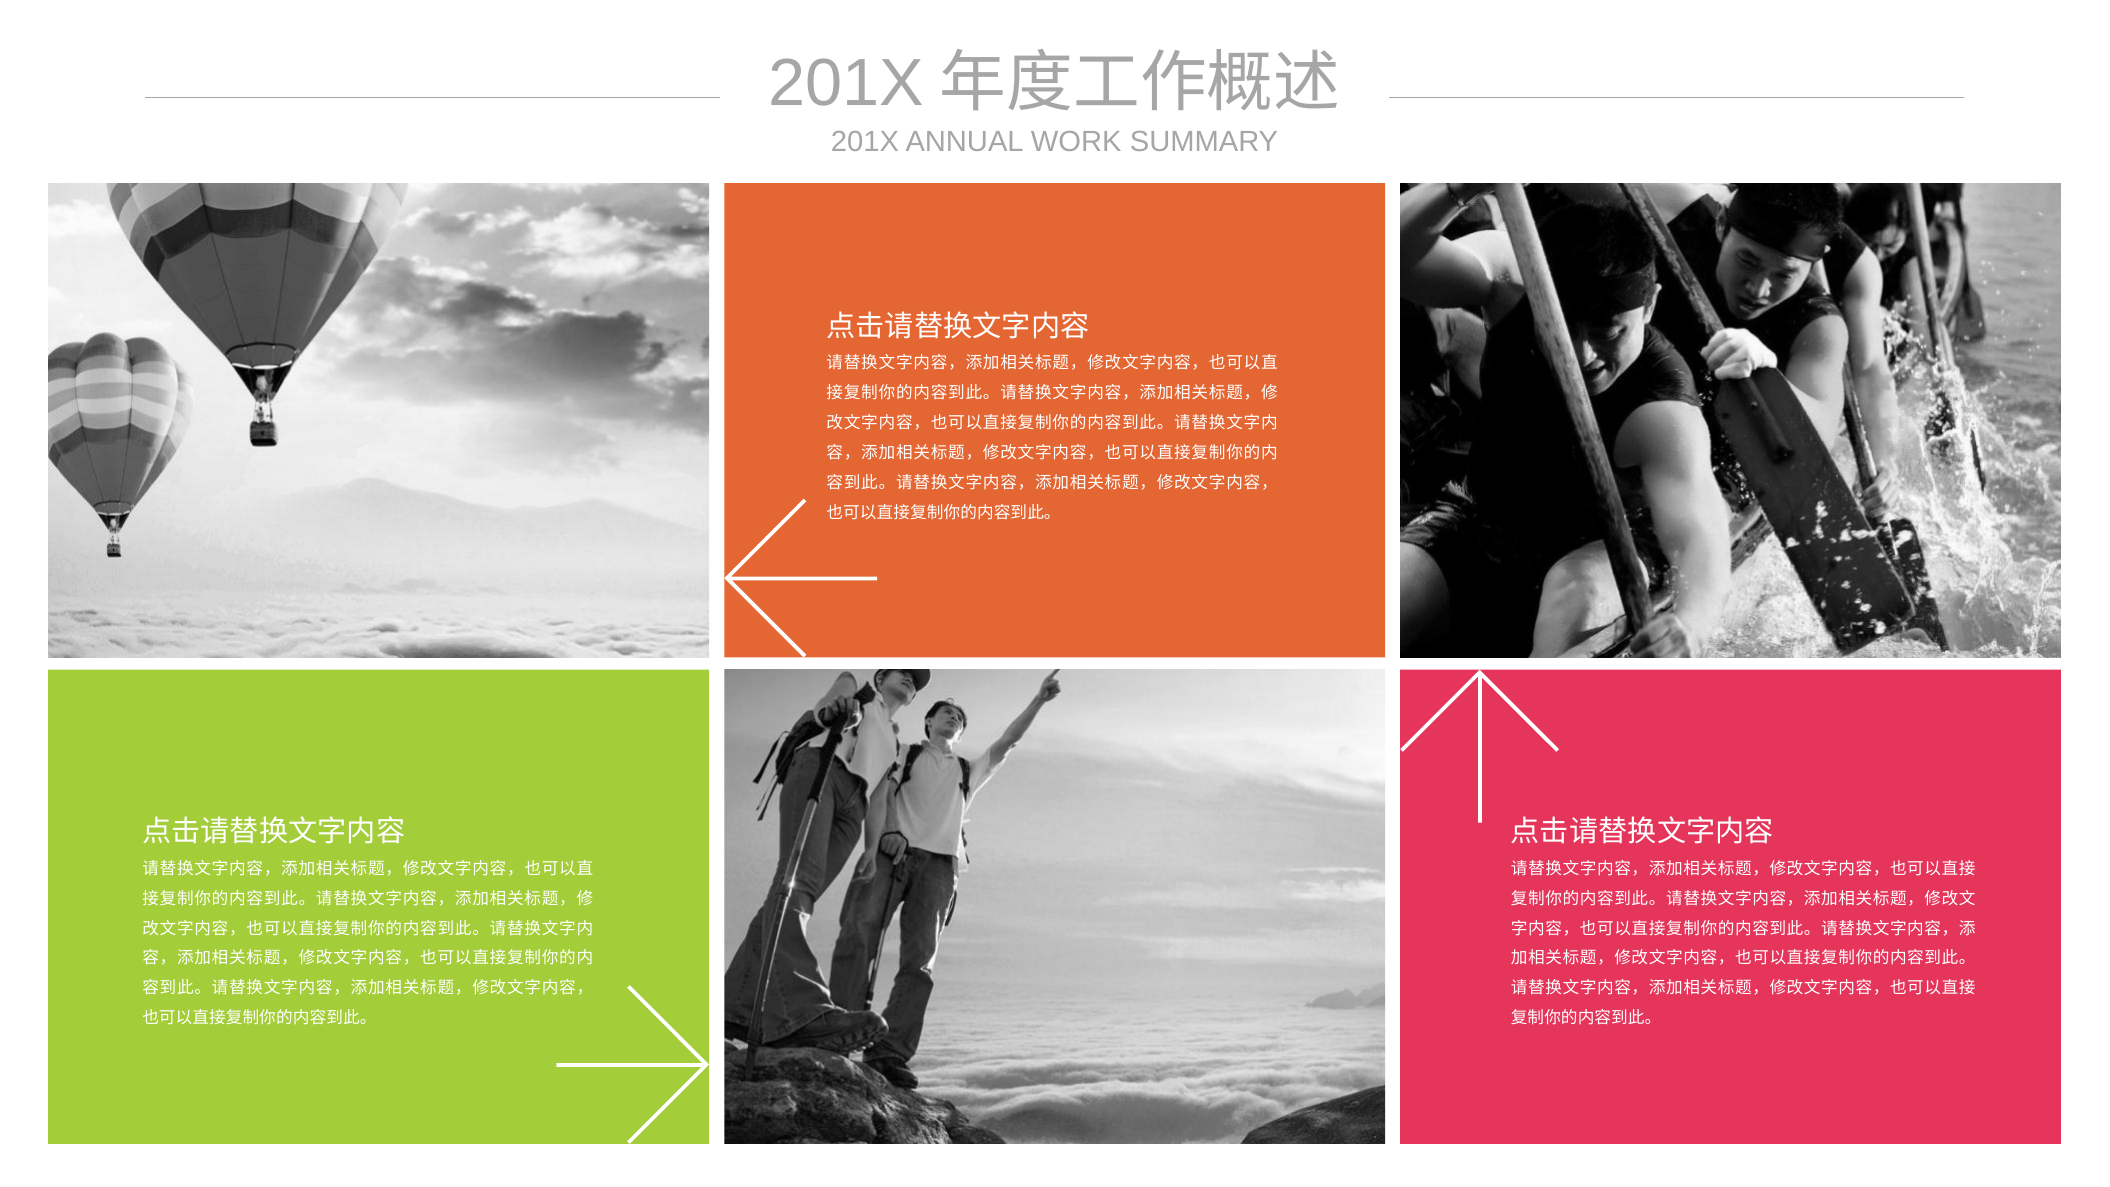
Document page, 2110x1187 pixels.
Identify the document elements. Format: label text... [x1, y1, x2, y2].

text_box 点击请替换文字内容 请替换文字内容，添加相关标题，修改文字内容，也可以直接复制你的内容到此。请替换文字内容，添加相关标题，修改文字内容，也可以直接复制你的内容到此。请替换文字内容，添加相关标题，修改文字内容，也可以直接复制你的内容到此。请替换文字内容，添加相关标题，修改文字内容，也可以直接复制你的内容到此。 [1510, 795, 1976, 1028]
text_box 201X ANNUAL WORK SUMMARY [824, 122, 1285, 158]
text_box [1399, 669, 2062, 1145]
text_box [722, 497, 879, 659]
text_box [47, 182, 710, 658]
text_box 点击请替换文字内容 请替换文字内容，添加相关标题，修改文字内容，也可以直接复制你的内容到此。请替换文字内容，添加相关标题，修改文字内容，也可以直接复制你的内容到此。请替换文字内容，添加相关标题，修改文字内容，也可以直接复制你的内容到此。请替换文字内容，添加相关标题，修改文字内容，也可以直接复制你的内容到此。 [826, 289, 1279, 522]
text_box [47, 669, 710, 1145]
text_box [723, 669, 1386, 1145]
text_box 201X年度工作概述 [730, 98, 1379, 119]
text_box [1399, 182, 2062, 658]
text_box [723, 182, 1386, 658]
text_box 点击请替换文字内容 请替换文字内容，添加相关标题，修改文字内容，也可以直接复制你的内容到此。请替换文字内容，添加相关标题，修改文字内容，也可以直接复制你的内容到此。请替换文字内容，添加相关标题，修改文字内容，也可以直接复制你的内容到此。请替换文字内容，添加相关标题，修改文字内容，也可以直接复制你的内容到此。 [142, 795, 594, 1028]
text_box 201X年度工作概述 [730, 38, 1379, 96]
text_box [1398, 668, 1561, 824]
text_box [555, 983, 711, 1146]
